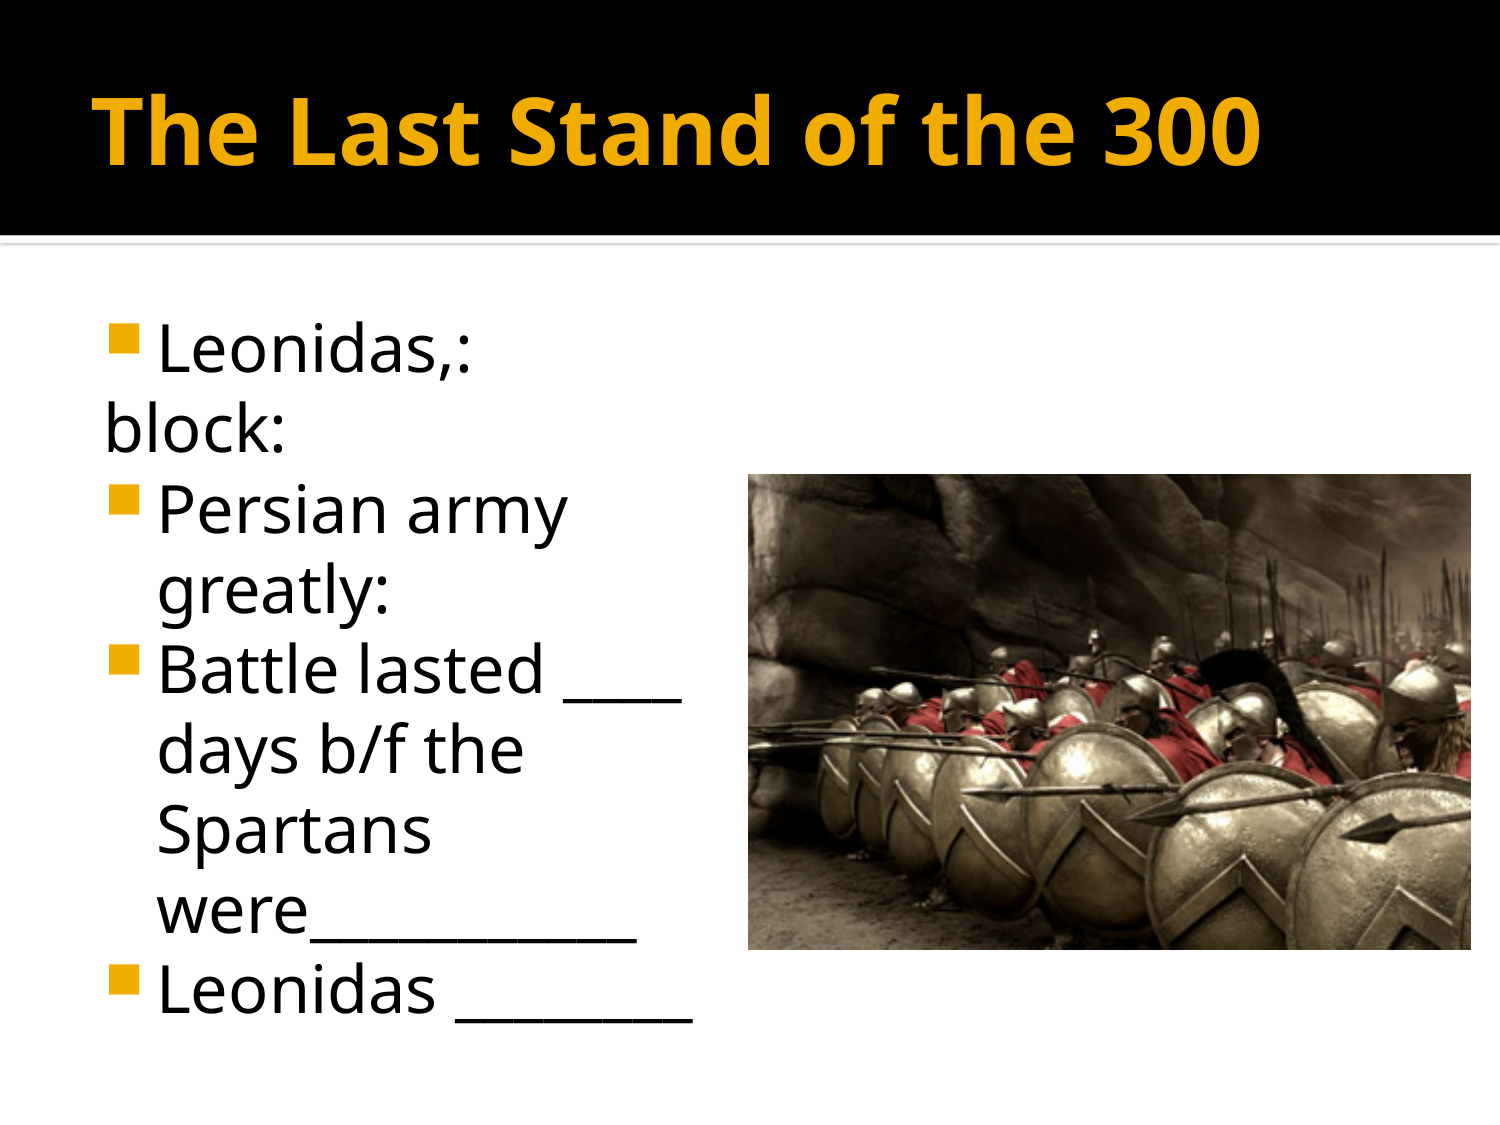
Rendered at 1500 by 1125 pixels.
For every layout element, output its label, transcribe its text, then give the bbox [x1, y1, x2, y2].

list Leonidas,: block: Persian army greatly: Battle lasted ____ days b/f the Spartans were___________ Leonidas ________ [75, 291, 750, 1050]
picture [748, 474, 1471, 950]
title The Last Stand of the 300 [75, 25, 1425, 231]
